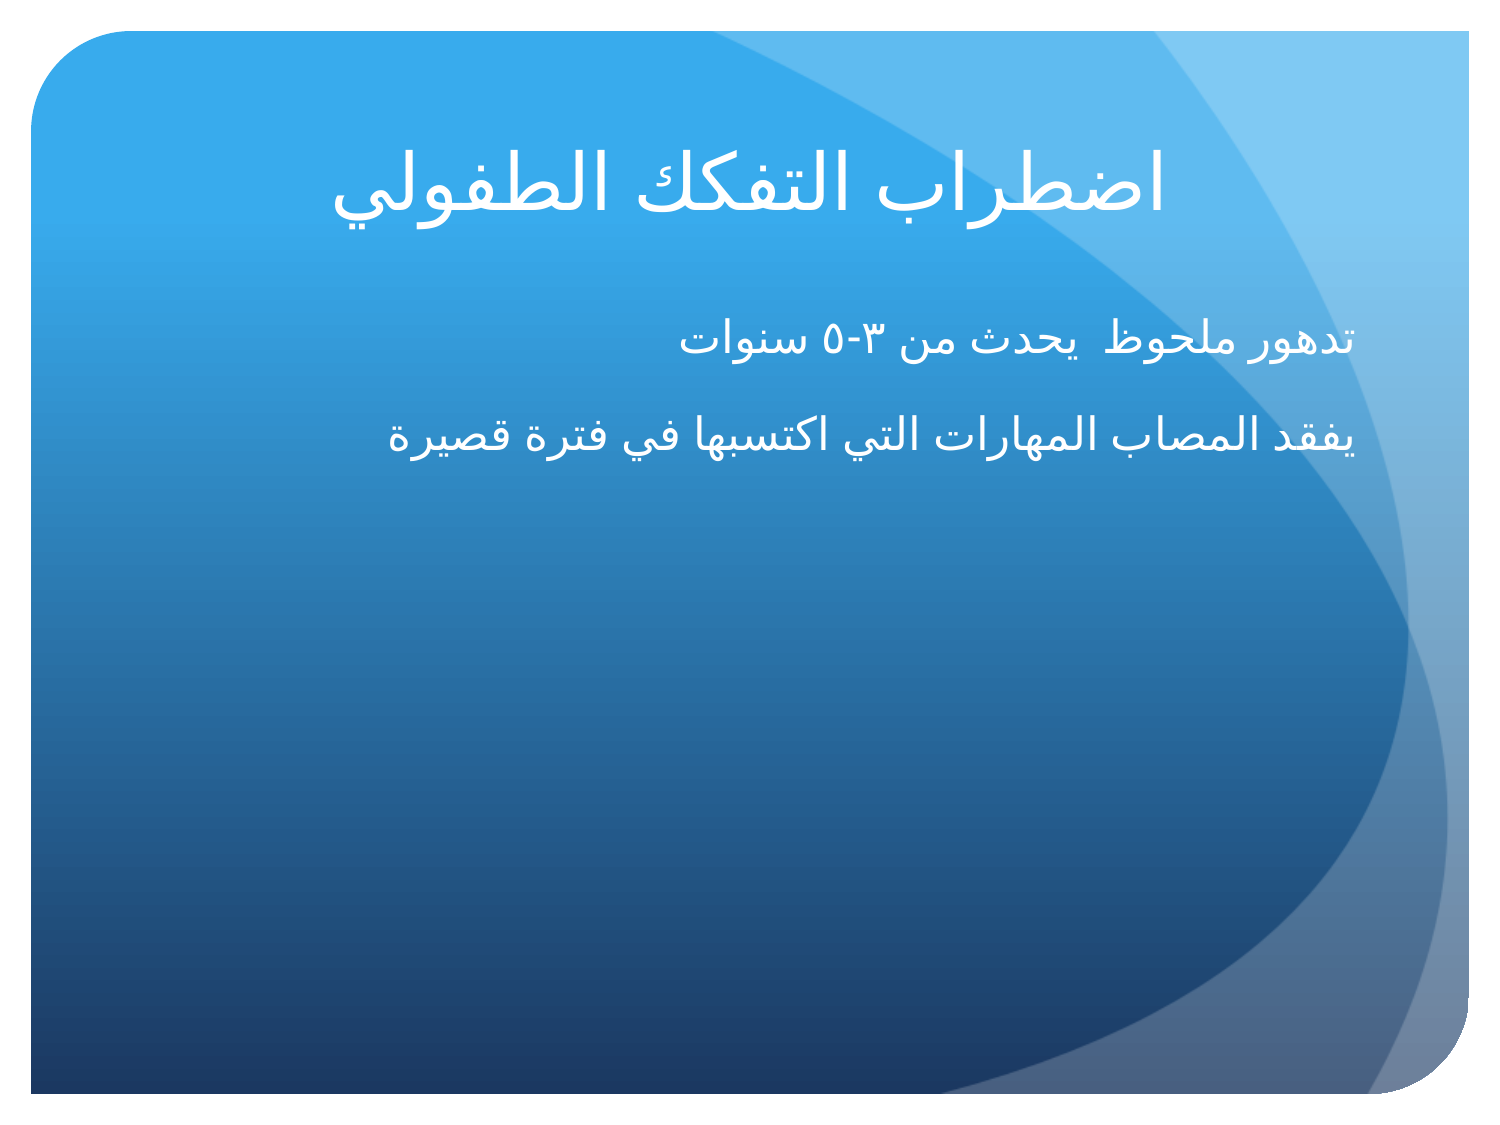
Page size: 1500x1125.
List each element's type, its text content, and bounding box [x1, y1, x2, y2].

title اضطراب التفكك الطفولي [127, 62, 1372, 234]
list تدهور ملحوظ يحدث من ٣-٥ سنوات يفقد المصاب المهارات التي اكتسبها في فترة قصيرة [127, 299, 1372, 991]
picture [24, 30, 1473, 1094]
